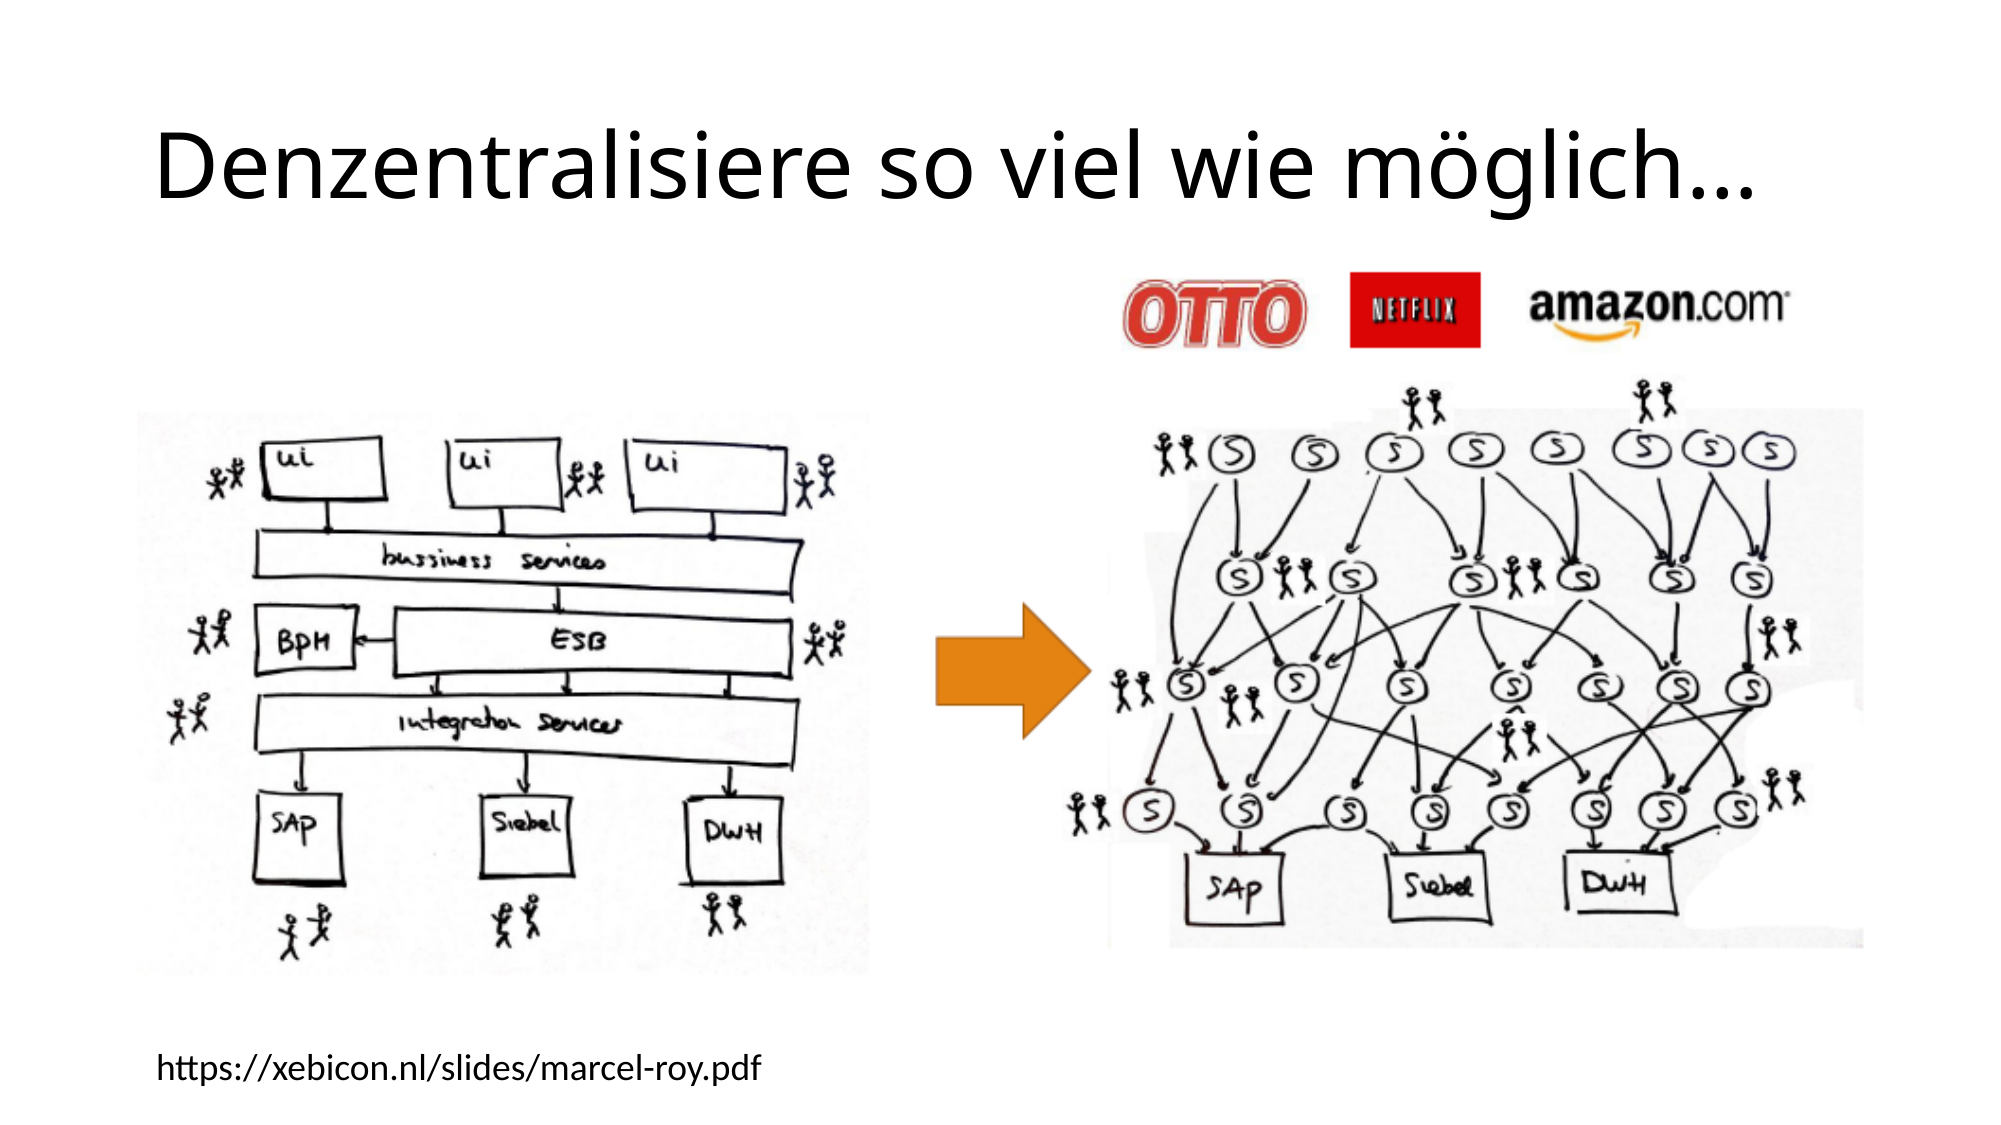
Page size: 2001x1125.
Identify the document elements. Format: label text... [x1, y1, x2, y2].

picture [137, 248, 1875, 994]
title Denzentralisiere so viel wie möglich… [137, 59, 1863, 248]
text_box https://xebicon.nl/slides/marcel-roy.pdf [141, 1035, 778, 1096]
